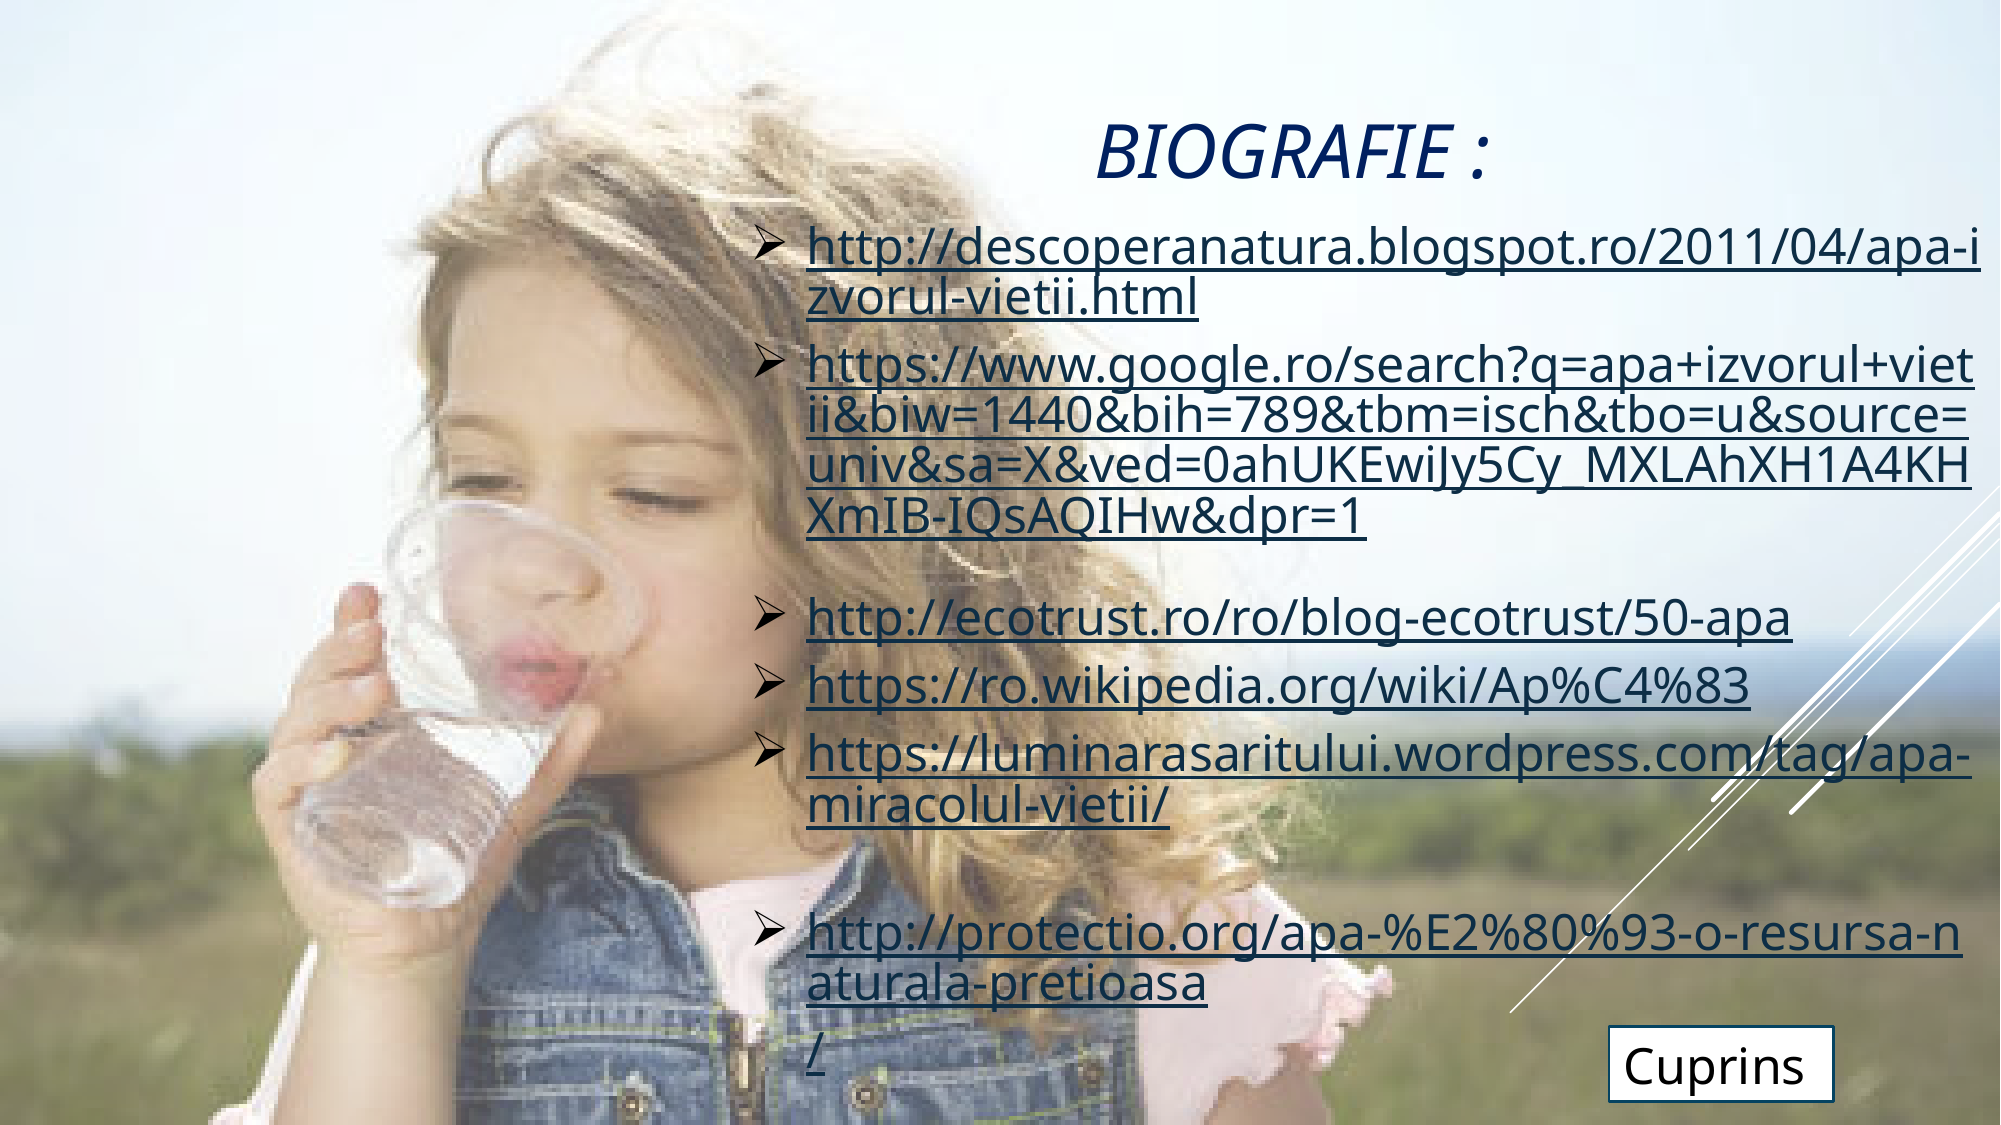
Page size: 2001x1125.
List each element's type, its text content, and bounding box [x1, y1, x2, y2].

text_box http://descoperanatura.blogspot.ro/2011/04/apa-izvorul-vietii.html https://www.google.ro/search?q=apa+izvorul+vietii&biw=1440&bih=789&tbm=isch&tbo=u&source=univ&sa=X&ved=0ahUKEwiJy5Cy_MXLAhXH1A4KHXmIB-IQsAQIHw&dpr=1 http://ecotrust.ro/ro/blog-ecotrust/50-apa https://ro.wikipedia.org/wiki/Ap%C4%83 https://luminarasaritului.wordpress.com/tag/apa-miracolul-vietii/ http://protectio.org/apa-%E2%80%93-o-resursa-naturala-pretioasa/ [735, 207, 2000, 974]
text_box BIOGRAFIE : [1079, 95, 2000, 201]
text_box Cuprins [1608, 1025, 1835, 1103]
